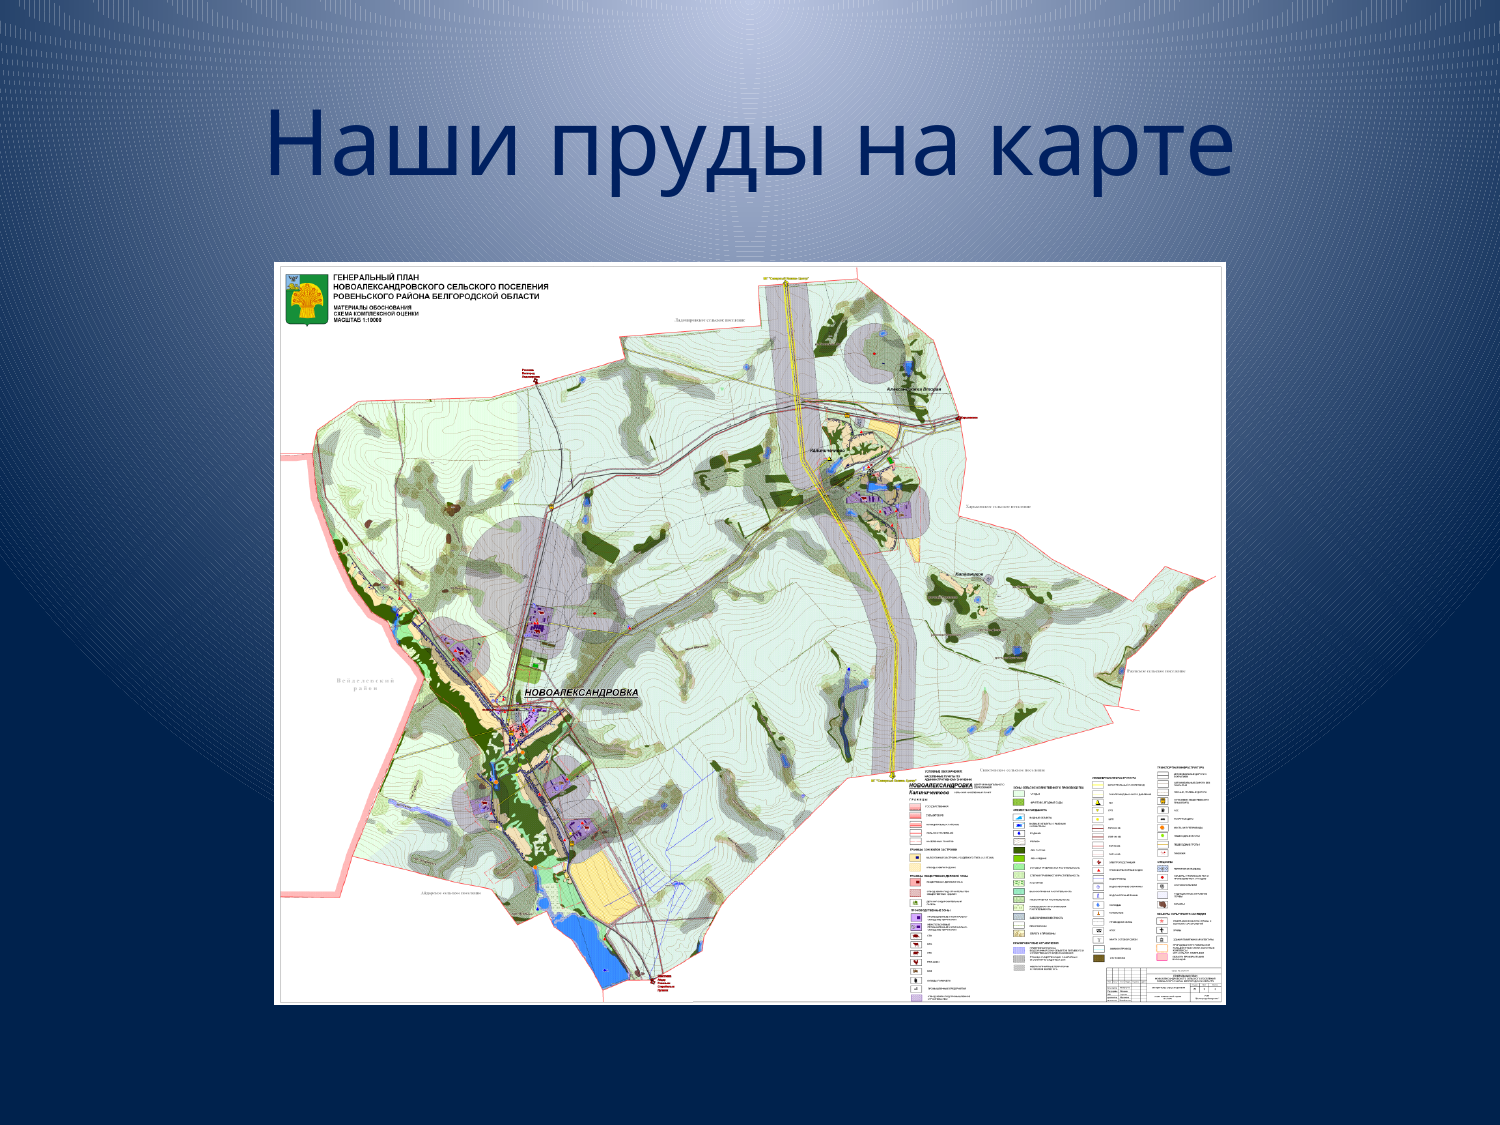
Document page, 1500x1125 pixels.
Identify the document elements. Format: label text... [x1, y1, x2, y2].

title Наши пруды на карте [75, 45, 1425, 233]
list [274, 262, 1226, 1006]
